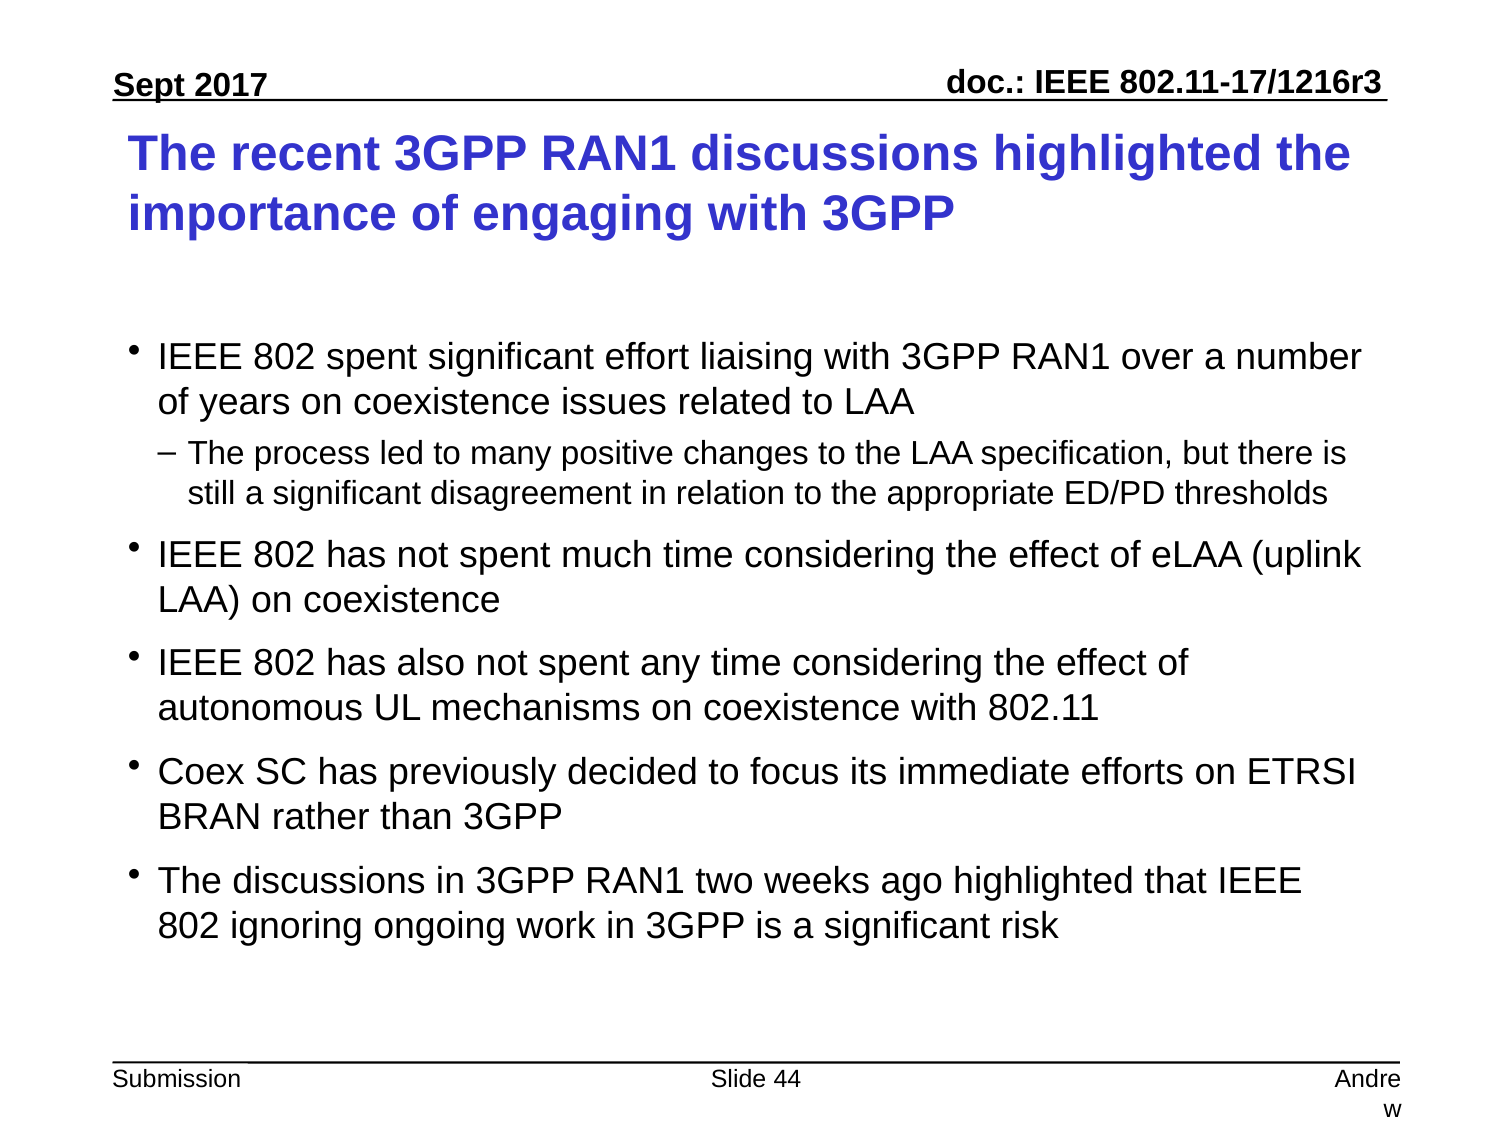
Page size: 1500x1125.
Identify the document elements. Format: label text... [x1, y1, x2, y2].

footer Andrew Myles, Cisco [1320, 1061, 1402, 1093]
title The recent 3GPP RAN1 discussions highlighted the importance of engaging with 3GPP [112, 112, 1388, 288]
slide_number Slide 44 [709, 1061, 803, 1093]
list IEEE 802 spent significant effort liaising with 3GPP RAN1 over a number of years on coexistence issues related to LAA The process led to many positive changes to the LAA specification, but there is still a significant disagreement in relation to the appropriate ED/PD thresholds IEEE 802 has not spent much time considering the effect of eLAA (uplink LAA) on coexistence IEEE 802 has also not spent any time considering the effect of autonomous UL mechanisms on coexistence with 802.11 Coex SC has previously decided to focus its immediate efforts on ETRSI BRAN rather than 3GPP The discussions in 3GPP RAN1 two weeks ago highlighted that IEEE 802 ignoring ongoing work in 3GPP is a significant risk [112, 324, 1388, 1000]
